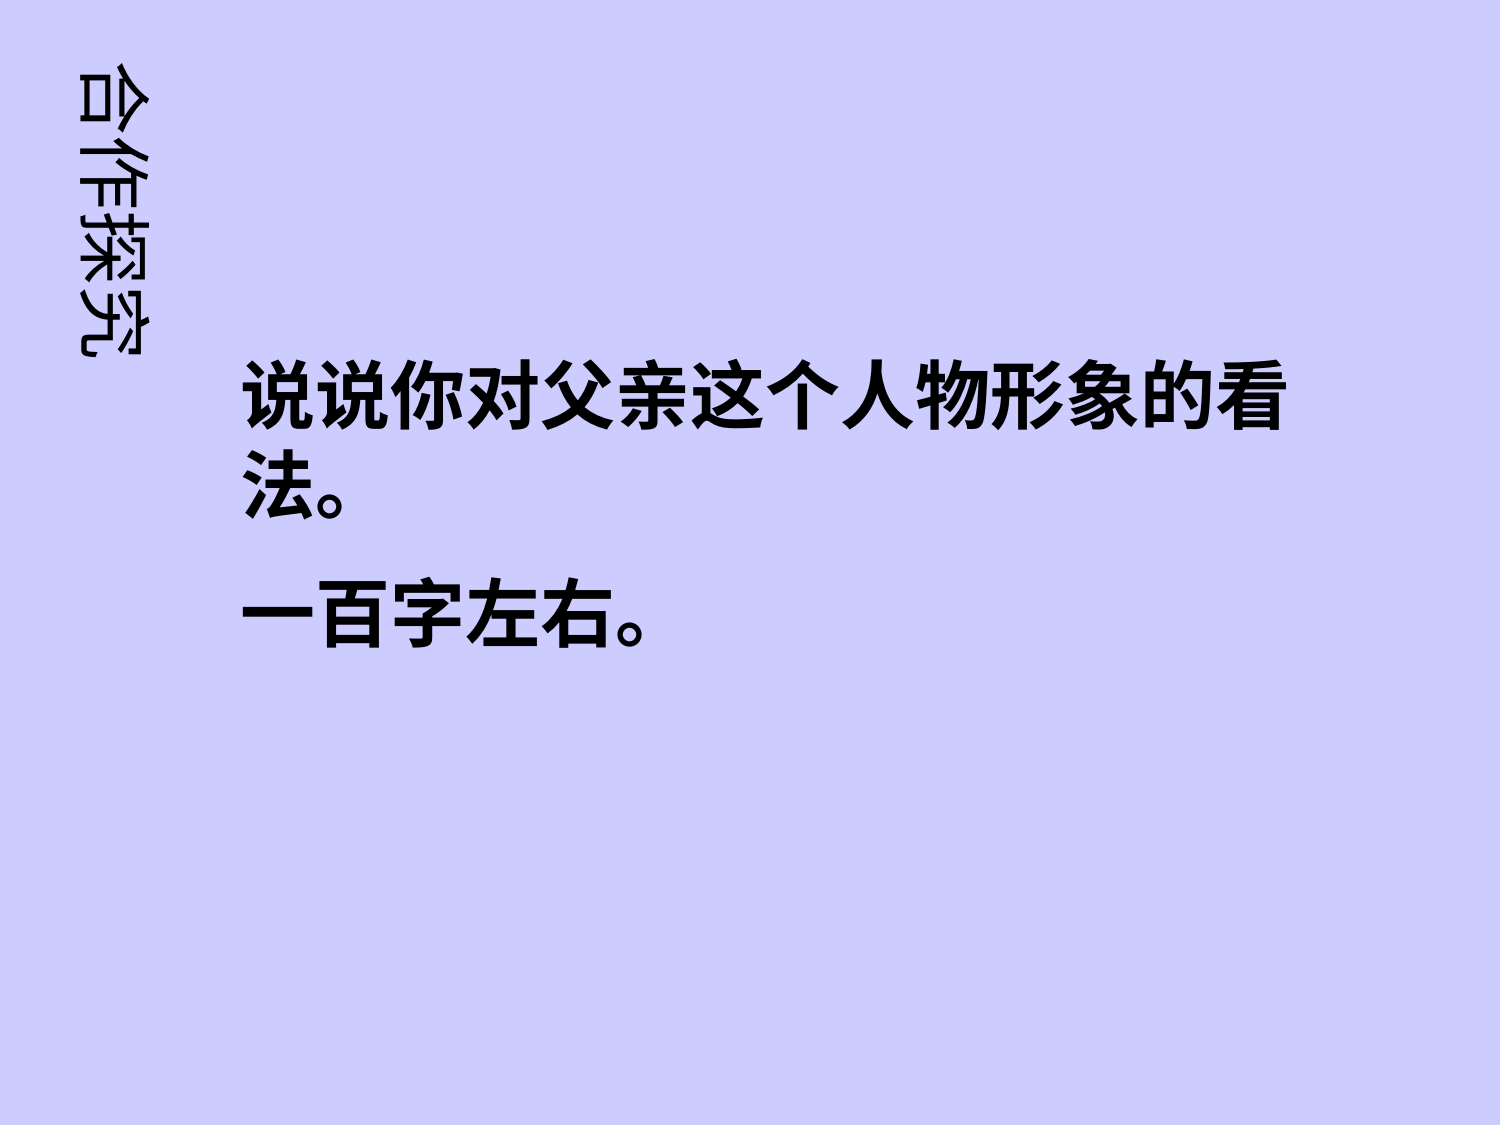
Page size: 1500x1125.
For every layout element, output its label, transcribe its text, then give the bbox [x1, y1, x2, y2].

text_box 说说你对父亲这个人物形象的看法。 一百字左右。 [225, 341, 1439, 664]
text_box 合作探究 [48, 45, 169, 361]
